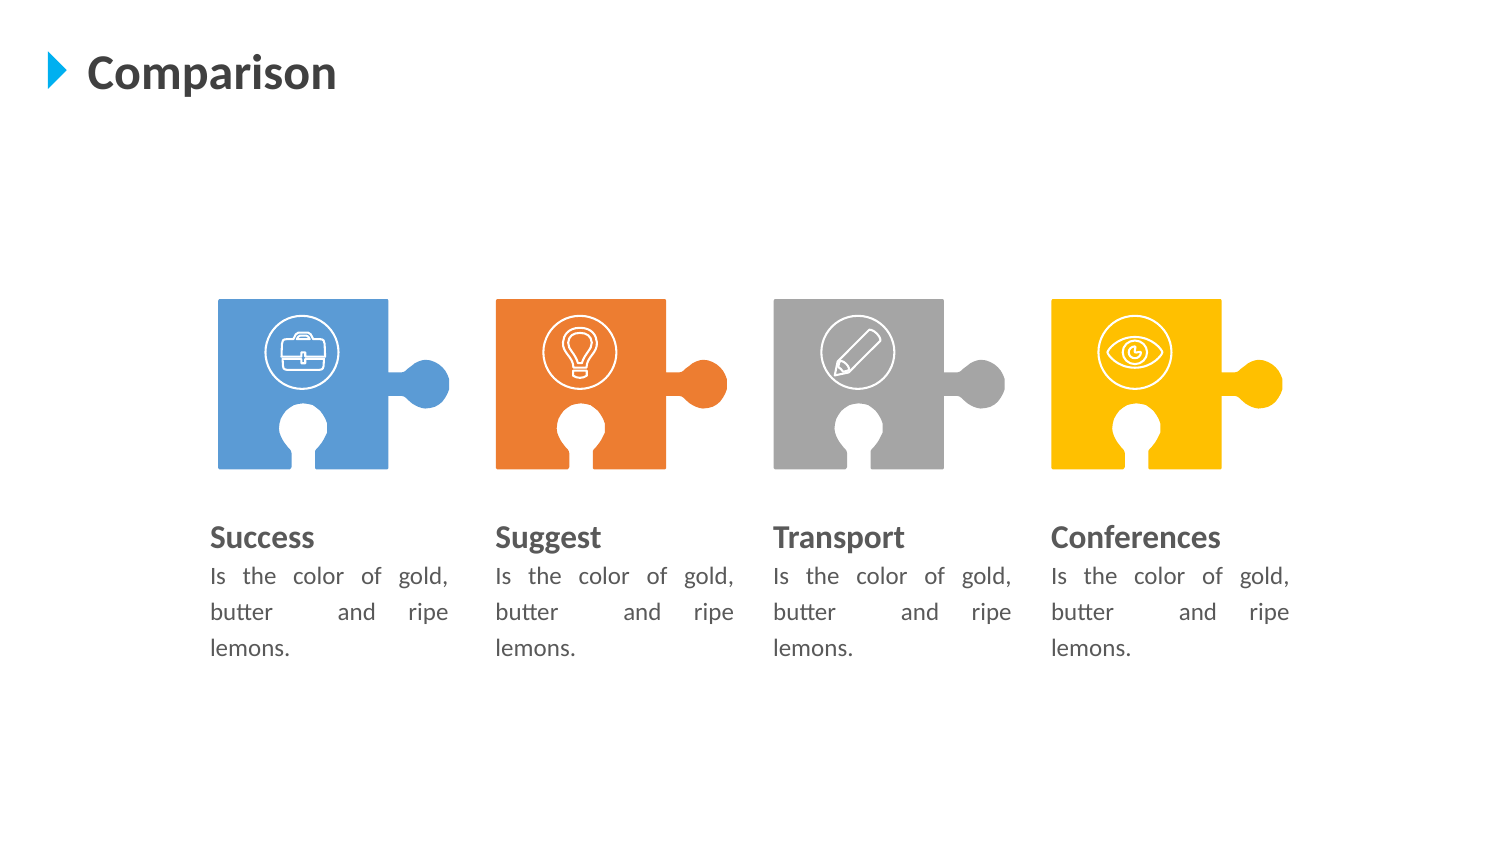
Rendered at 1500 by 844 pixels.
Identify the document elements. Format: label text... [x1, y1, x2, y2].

text_box Is the color of gold, butter and ripe lemons. [773, 553, 1013, 662]
text_box Transport [773, 507, 962, 553]
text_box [821, 315, 895, 389]
text_box [773, 299, 1005, 470]
text_box Conferences [1051, 507, 1240, 553]
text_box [1098, 315, 1172, 389]
text_box [1051, 299, 1283, 470]
text_box Success [210, 507, 399, 553]
text_box Is the color of gold, butter and ripe lemons. [495, 553, 735, 662]
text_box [265, 315, 339, 389]
text_box Is the color of gold, butter and ripe lemons. [1051, 553, 1291, 662]
text_box Suggest [495, 507, 684, 553]
text_box [218, 299, 450, 470]
text_box [495, 299, 727, 470]
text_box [48, 32, 359, 108]
text_box Is the color of gold, butter and ripe lemons. [210, 553, 450, 662]
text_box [543, 315, 617, 389]
